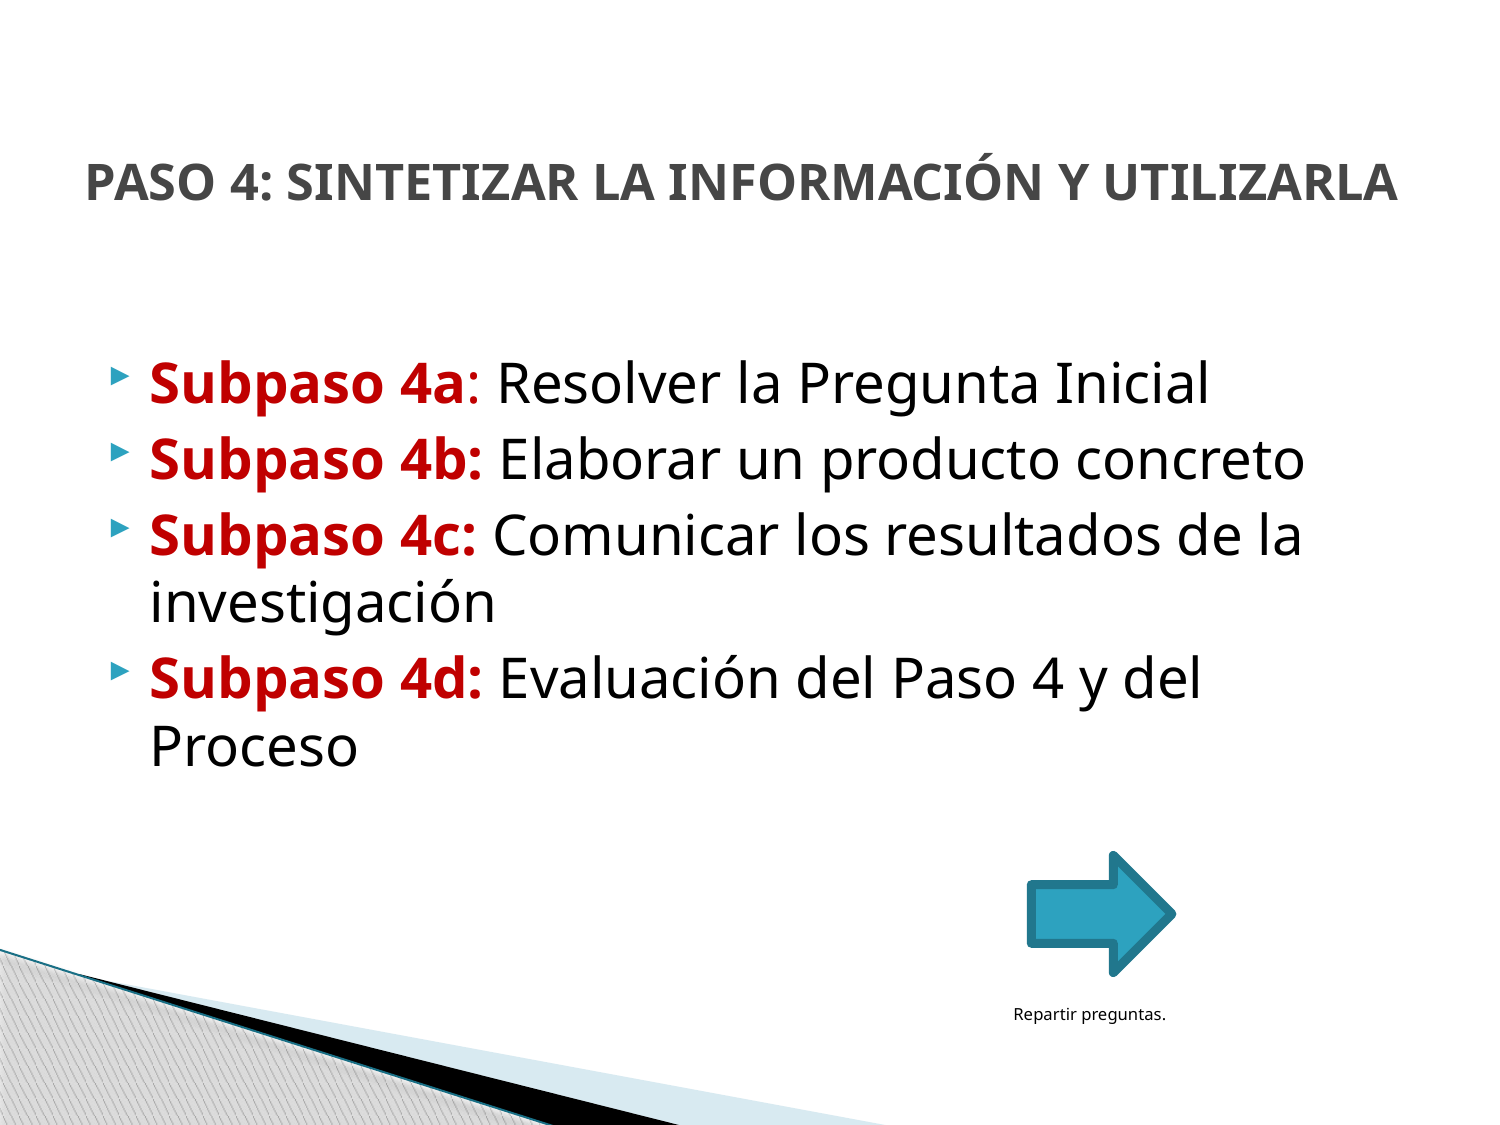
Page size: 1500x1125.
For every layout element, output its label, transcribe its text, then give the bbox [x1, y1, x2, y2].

text_box Repartir preguntas. [998, 996, 1182, 1031]
list Subpaso 4a: Resolver la Pregunta Inicial Subpaso 4b: Elaborar un producto concreto Subpaso 4c: Comunicar los resultados de la investigación Subpaso 4d: Evaluación del Paso 4 y del Proceso [75, 339, 1425, 986]
text_box [1026, 850, 1177, 978]
title PASO 4: SINTETIZAR LA INFORMACIÓN Y UTILIZARLA [70, 117, 1421, 305]
